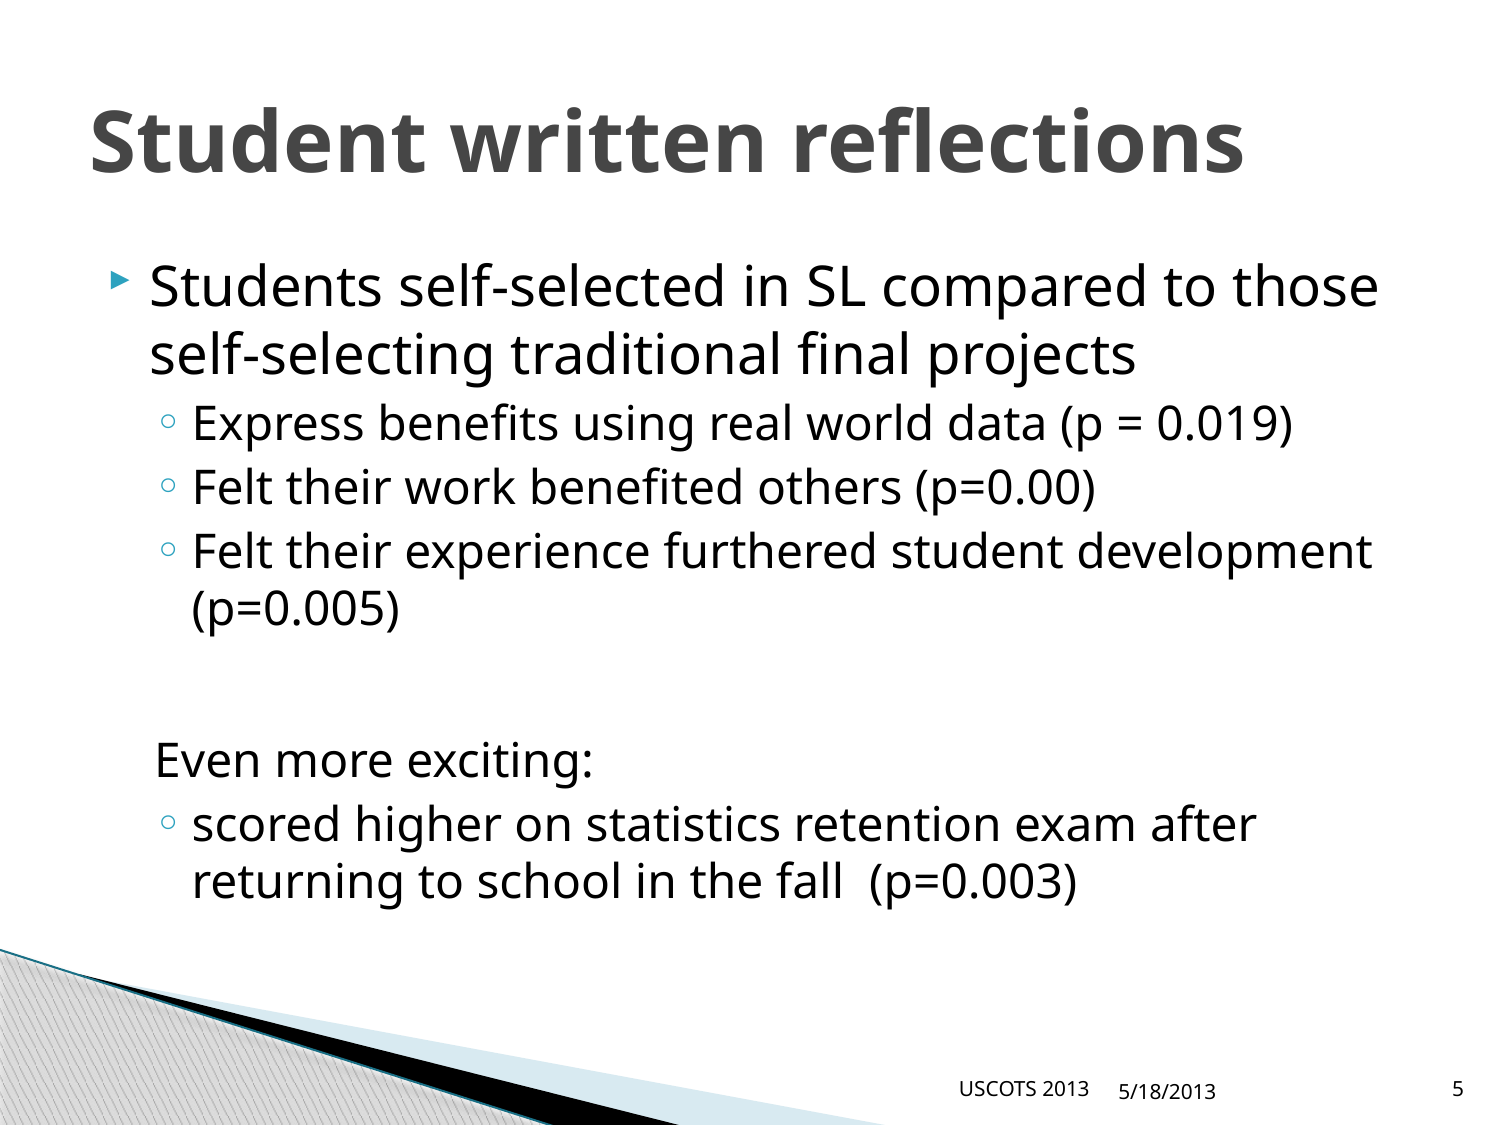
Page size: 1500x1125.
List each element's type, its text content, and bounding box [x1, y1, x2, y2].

footer USCOTS 2013 [718, 1051, 1105, 1112]
list Students self-selected in SL compared to those self-selecting traditional final projects Express benefits using real world data (p = 0.019) Felt their work benefited others (p=0.00) Felt their experience furthered student development (p=0.005) Even more exciting: scored higher on statistics retention exam after returning to school in the fall (p=0.003) [75, 243, 1425, 986]
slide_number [1105, 1051, 1418, 1112]
title Student written reflections [75, 45, 1425, 233]
slide_number 5 [1418, 1051, 1479, 1112]
